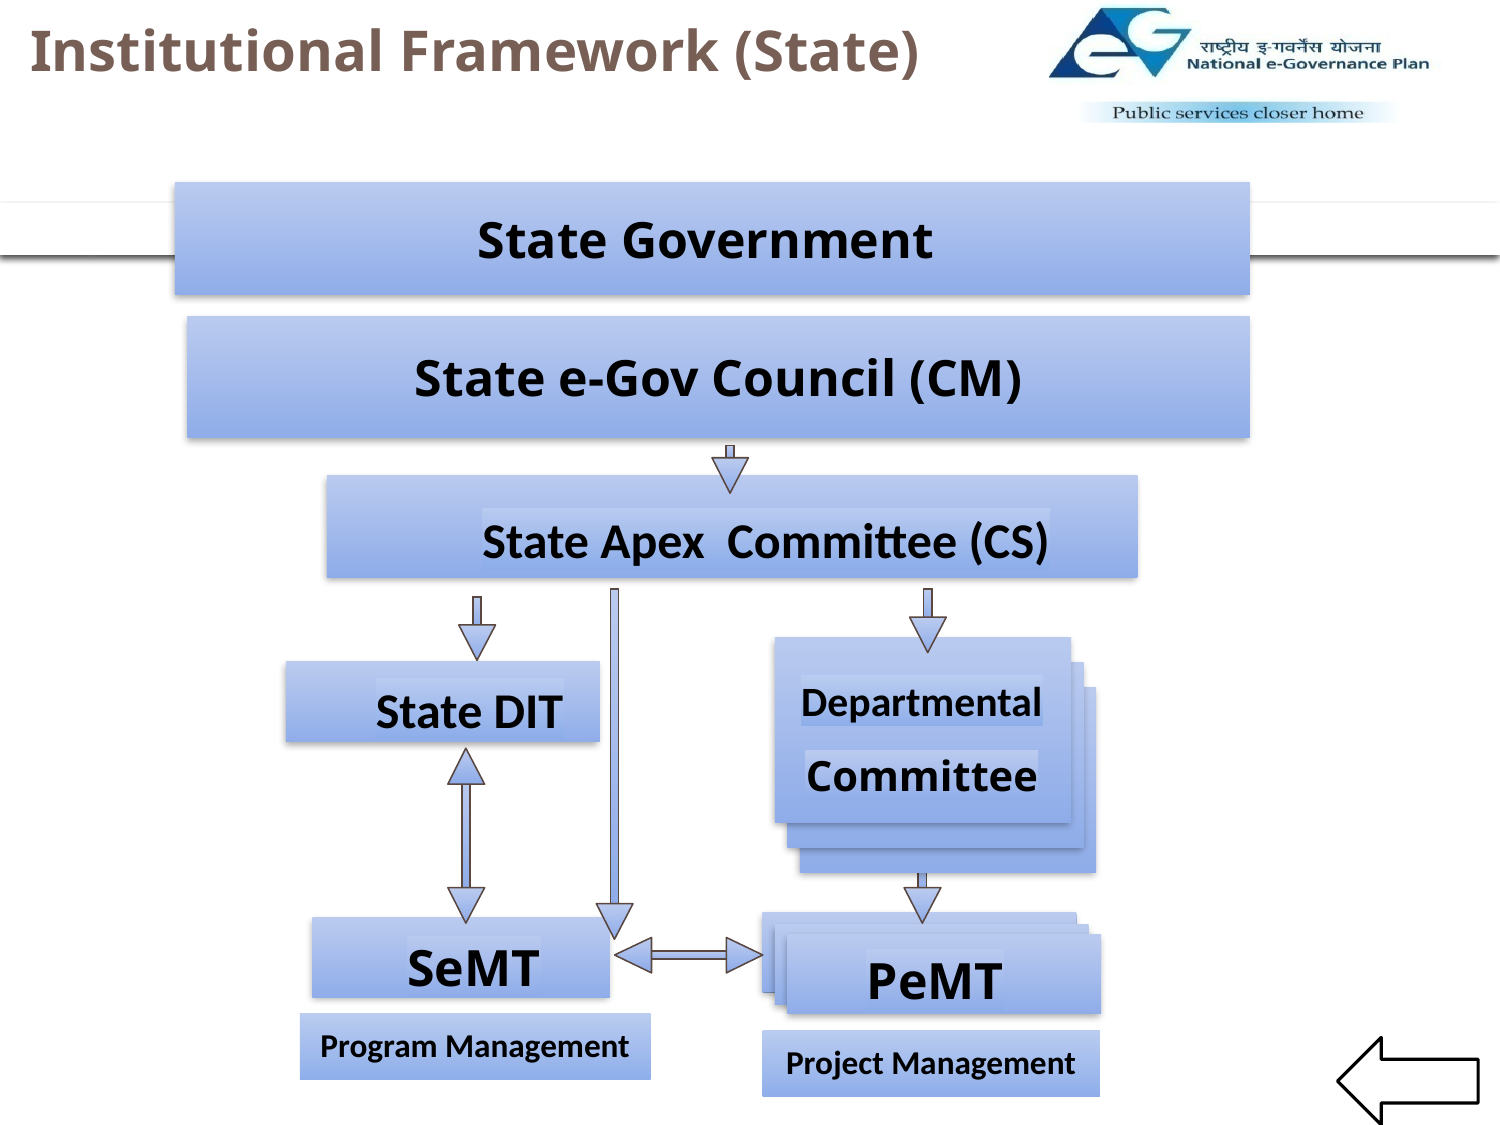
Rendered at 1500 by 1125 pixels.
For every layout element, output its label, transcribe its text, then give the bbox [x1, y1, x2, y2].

text_box [596, 903, 634, 940]
text_box [799, 687, 1097, 873]
text_box State DIT [375, 678, 564, 739]
text_box [787, 934, 1102, 1014]
picture [1048, 0, 1500, 123]
text_box [711, 457, 749, 494]
text_box PeMT [866, 949, 1004, 1011]
text_box [904, 887, 941, 924]
text_box [458, 624, 496, 661]
text_box [762, 912, 922, 992]
text_box Committee [805, 750, 1039, 801]
text_box SeMT [407, 936, 541, 997]
text_box [461, 785, 471, 887]
text_box [726, 937, 763, 973]
title Institutional Framework (State) [0, 0, 951, 98]
text_box [774, 637, 1072, 823]
text_box State e-Gov Council (CM) [187, 316, 1250, 438]
text_box [285, 661, 600, 742]
text_box [787, 662, 1084, 848]
text_box [923, 912, 1077, 924]
text_box State Government [173, 181, 1251, 296]
text_box [1336, 1035, 1480, 1125]
text_box Program Management [299, 1013, 651, 1080]
text_box [447, 748, 485, 785]
text_box Departmental [801, 675, 1043, 726]
text_box [726, 445, 735, 457]
text_box [447, 887, 485, 924]
text_box State Apex Committee (CS) [482, 508, 1051, 569]
text_box [312, 917, 610, 998]
text_box [918, 882, 927, 887]
text_box [774, 924, 1089, 1005]
text_box [610, 588, 619, 903]
text_box [472, 596, 482, 624]
text_box [326, 475, 1138, 578]
text_box Project Management [762, 1030, 1100, 1097]
text_box [652, 951, 726, 960]
text_box [614, 937, 652, 973]
text_box [923, 588, 932, 617]
text_box [909, 617, 947, 653]
